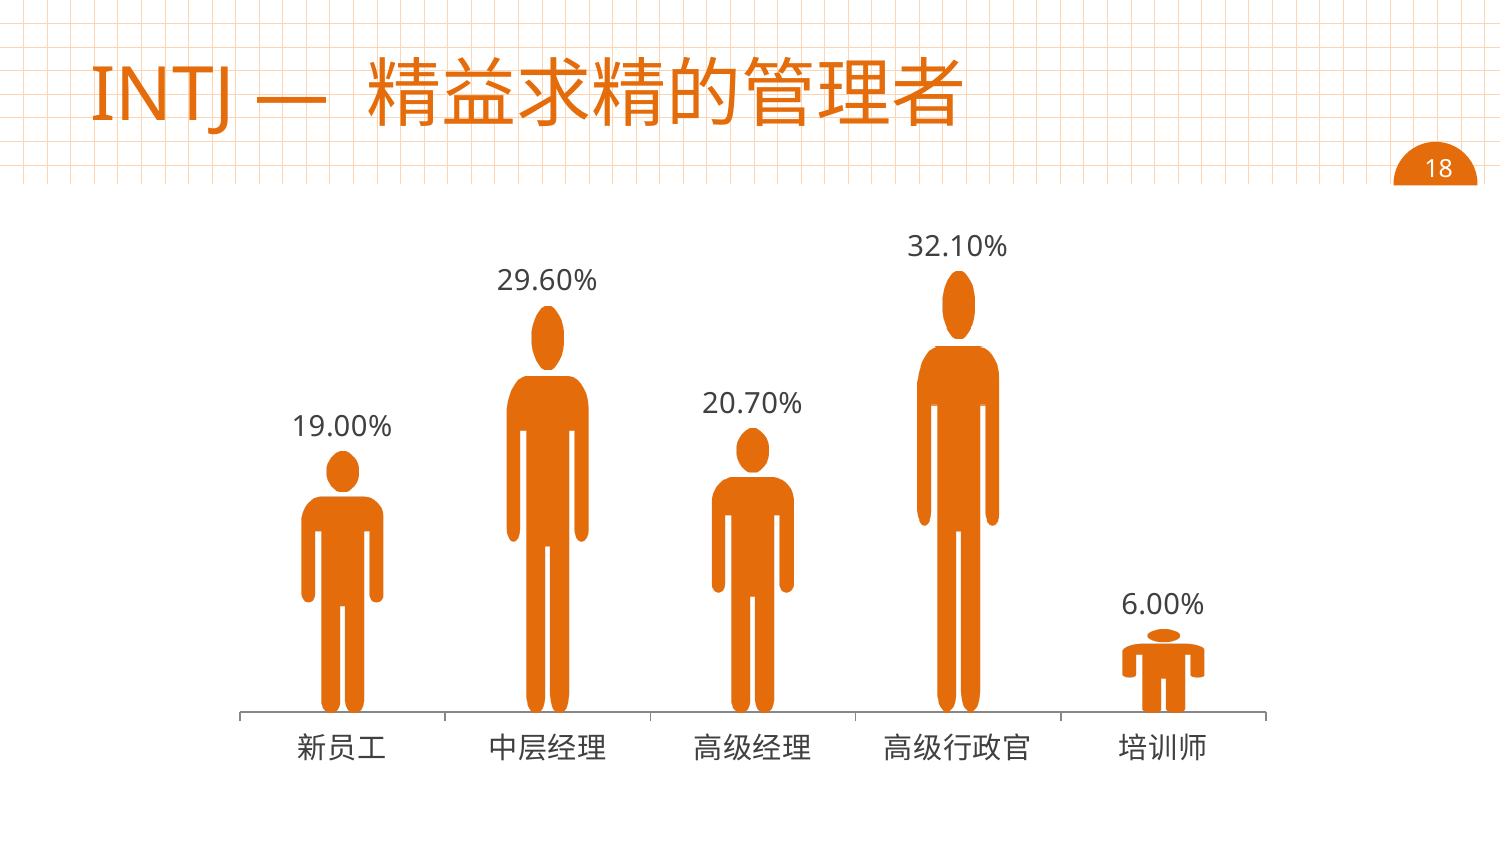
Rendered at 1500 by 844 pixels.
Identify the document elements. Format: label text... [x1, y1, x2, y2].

slide_number 18 [1388, 152, 1483, 186]
title INTJ — 精益求精的管理者 [75, 20, 1425, 161]
chart [218, 220, 1288, 780]
